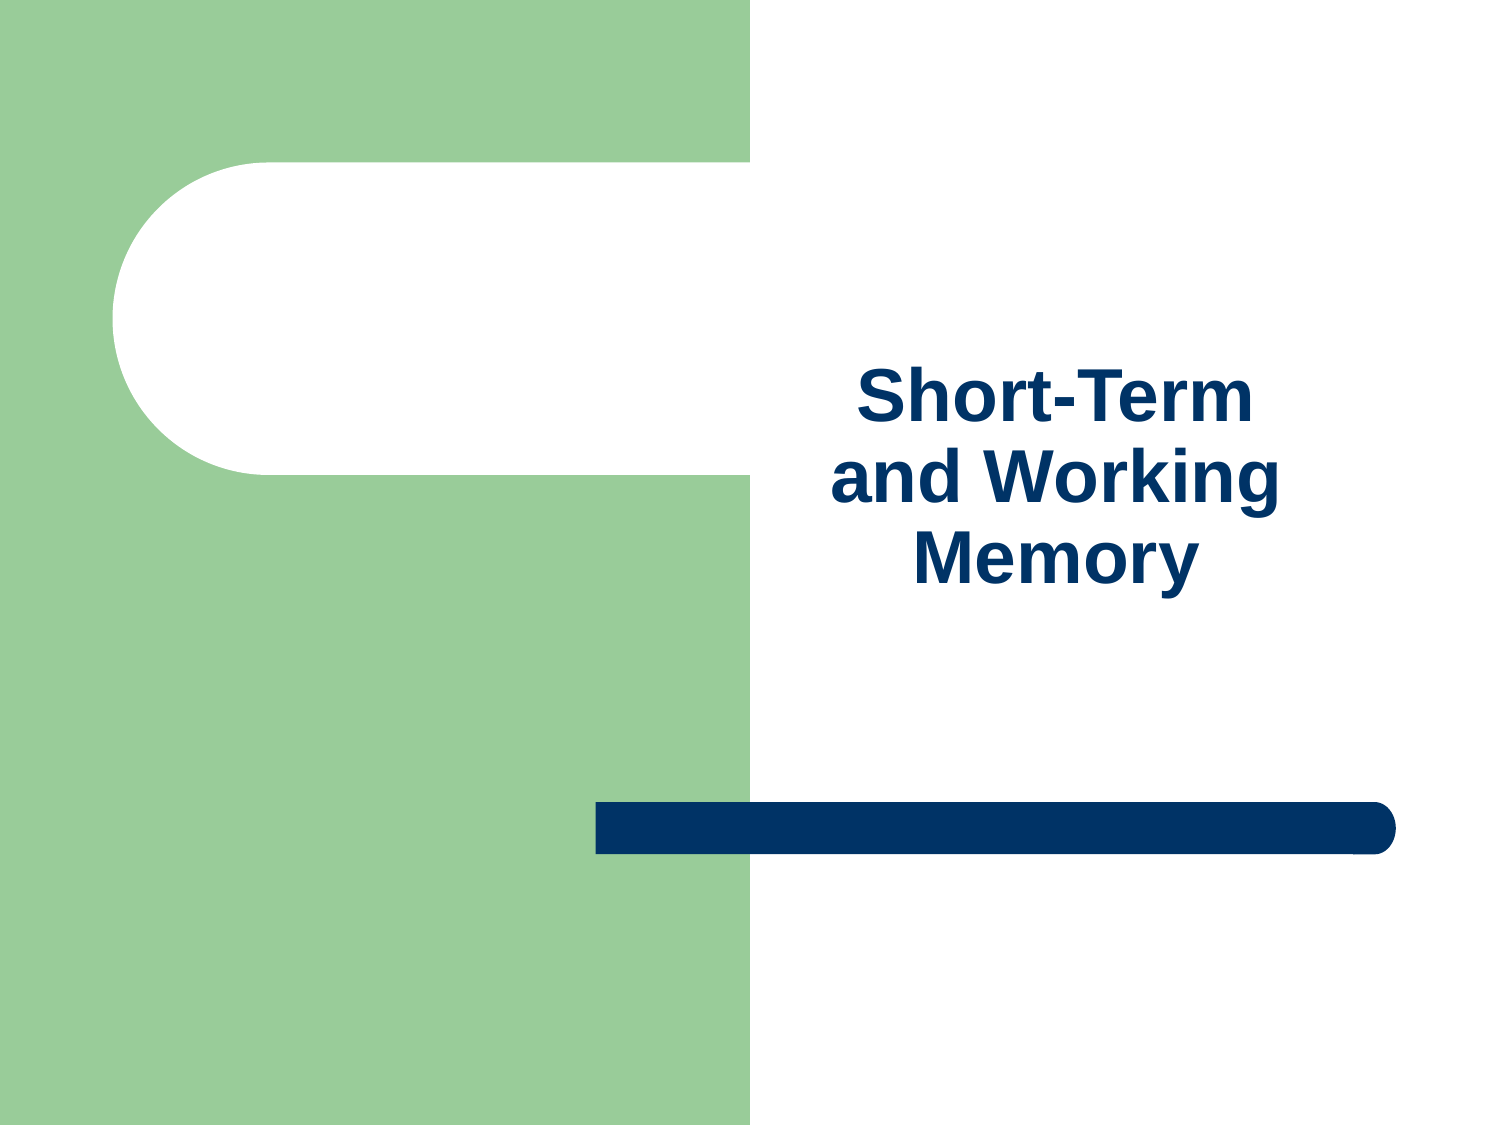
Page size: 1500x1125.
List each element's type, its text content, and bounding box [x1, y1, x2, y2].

title Short-Term and Working Memory [749, 396, 1363, 560]
